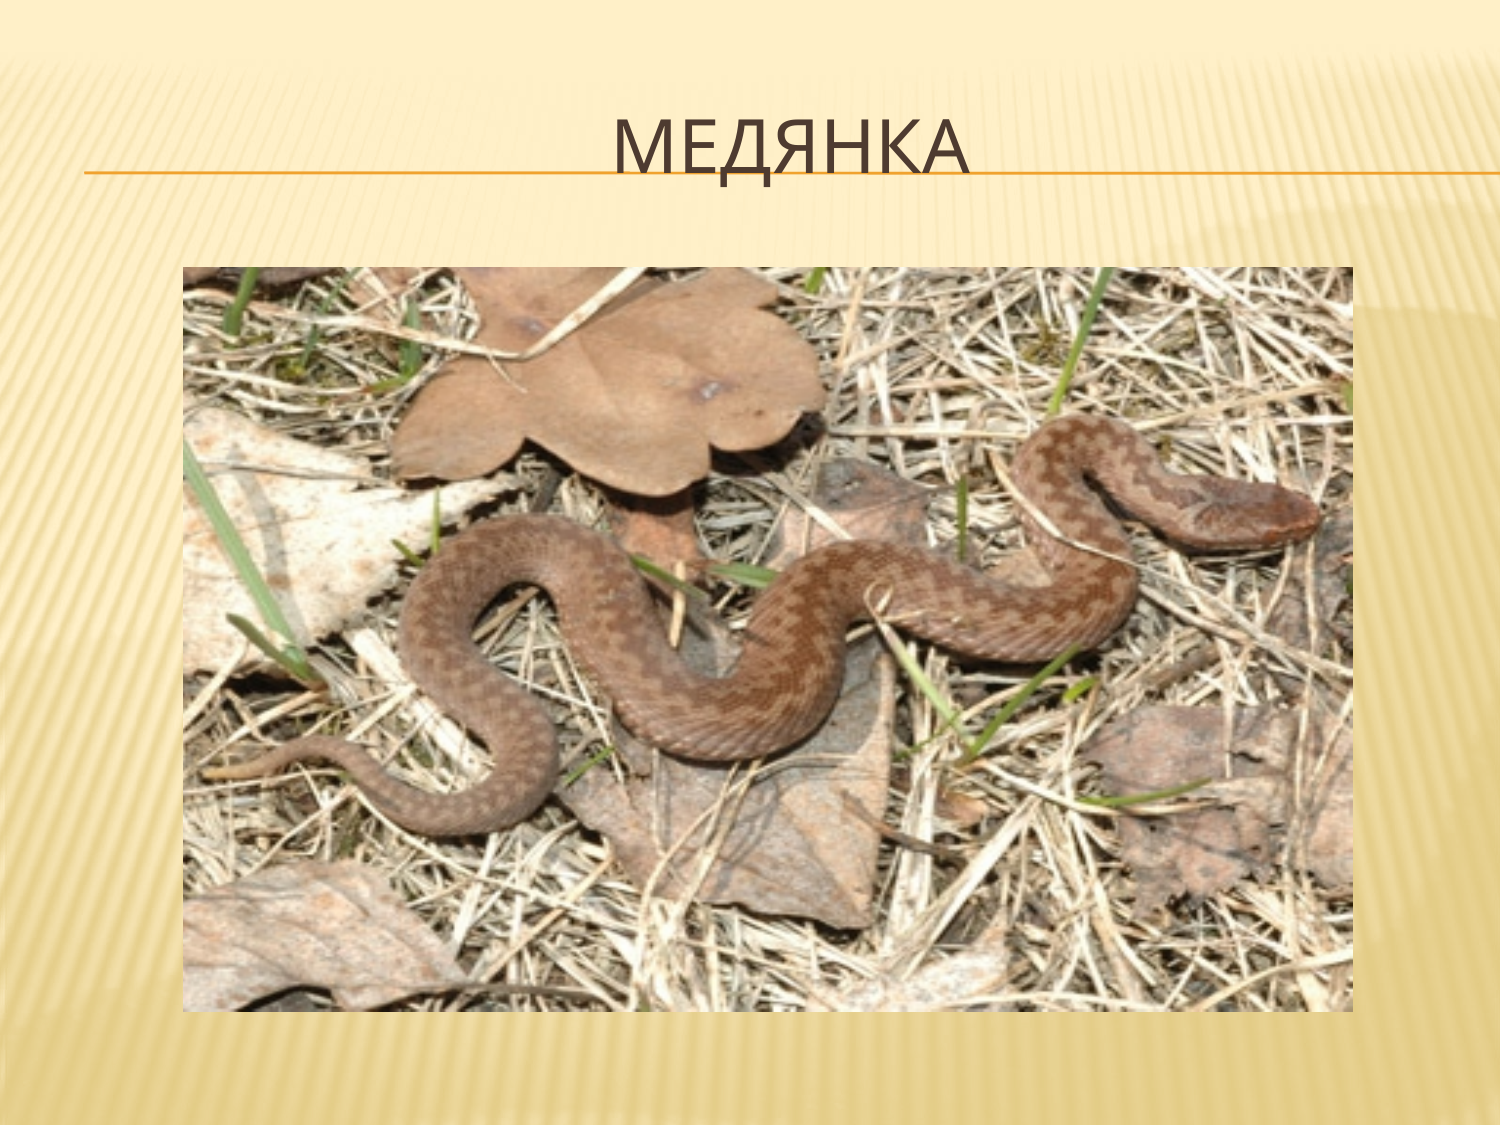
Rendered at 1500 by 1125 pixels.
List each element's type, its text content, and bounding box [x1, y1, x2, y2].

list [182, 266, 1353, 1012]
title медянка [50, 75, 1475, 213]
